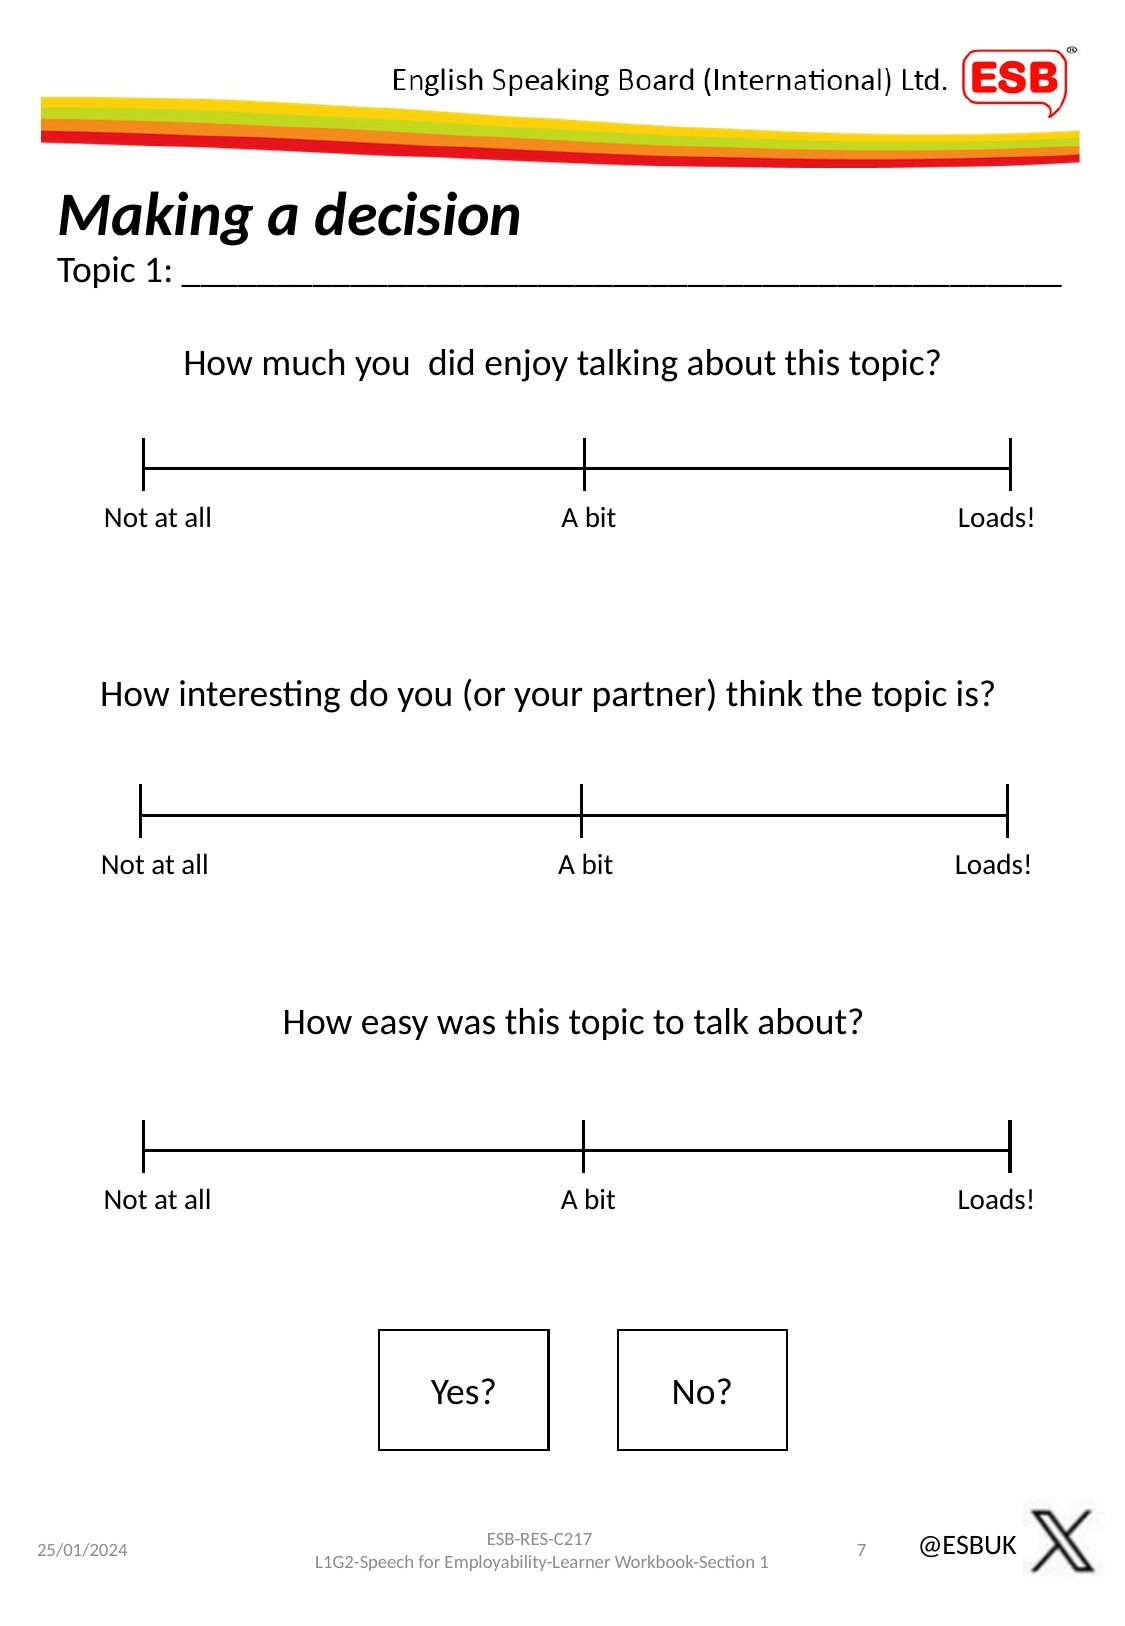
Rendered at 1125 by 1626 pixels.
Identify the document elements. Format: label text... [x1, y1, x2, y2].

text_box Yes? [378, 1329, 550, 1451]
text_box No? [617, 1329, 788, 1451]
text_box How interesting do you (or your partner) think the topic is? [85, 662, 1125, 722]
title Making a decision [42, 174, 1014, 237]
text_box How easy was this topic to talk about? [54, 989, 1094, 1050]
text_box How much you did enjoy talking about this topic? [43, 330, 1083, 391]
picture [1023, 1498, 1107, 1585]
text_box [33, 784, 1116, 871]
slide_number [22, 1506, 276, 1593]
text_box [36, 437, 1119, 525]
footer ESB-RES-C217 L1G2-Speech for Employability-Learner Workbook-Section 1 [296, 1506, 697, 1593]
picture [0, 1, 1125, 234]
text_box Topic 1: _______________________________________________ [42, 237, 1082, 298]
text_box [35, 1119, 1119, 1207]
slide_number 7 [697, 1506, 882, 1593]
